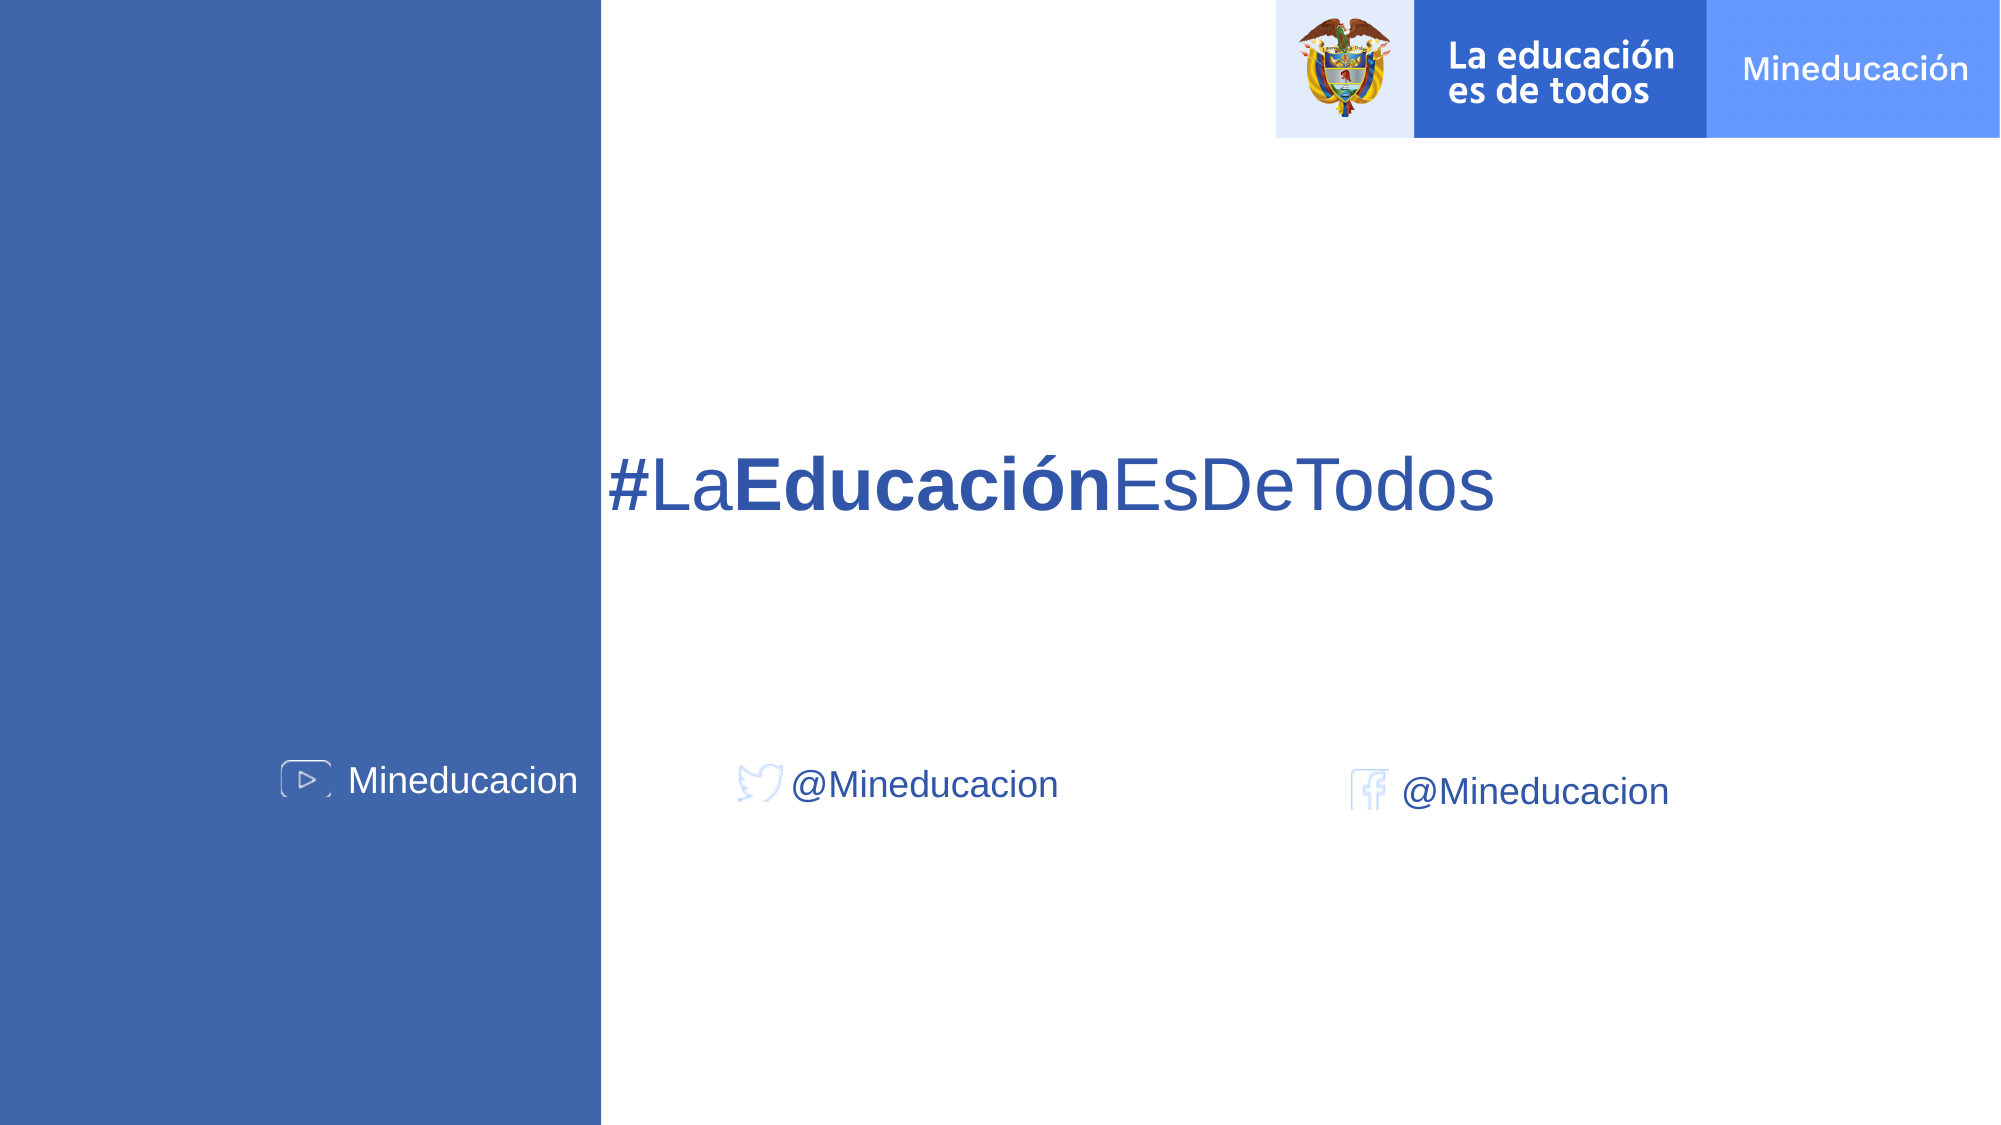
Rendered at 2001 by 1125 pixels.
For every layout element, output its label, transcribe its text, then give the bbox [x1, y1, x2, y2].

text_box @Mineducacion [775, 752, 1124, 813]
text_box #LaEducaciónEsDeTodos [593, 428, 1521, 533]
picture [738, 764, 783, 803]
picture [1276, 0, 2000, 138]
picture [1351, 769, 1389, 810]
picture [280, 760, 331, 797]
text_box @Mineducacion [1386, 759, 1734, 819]
text_box Mineducacion [333, 748, 602, 808]
text_box [0, 0, 602, 1125]
